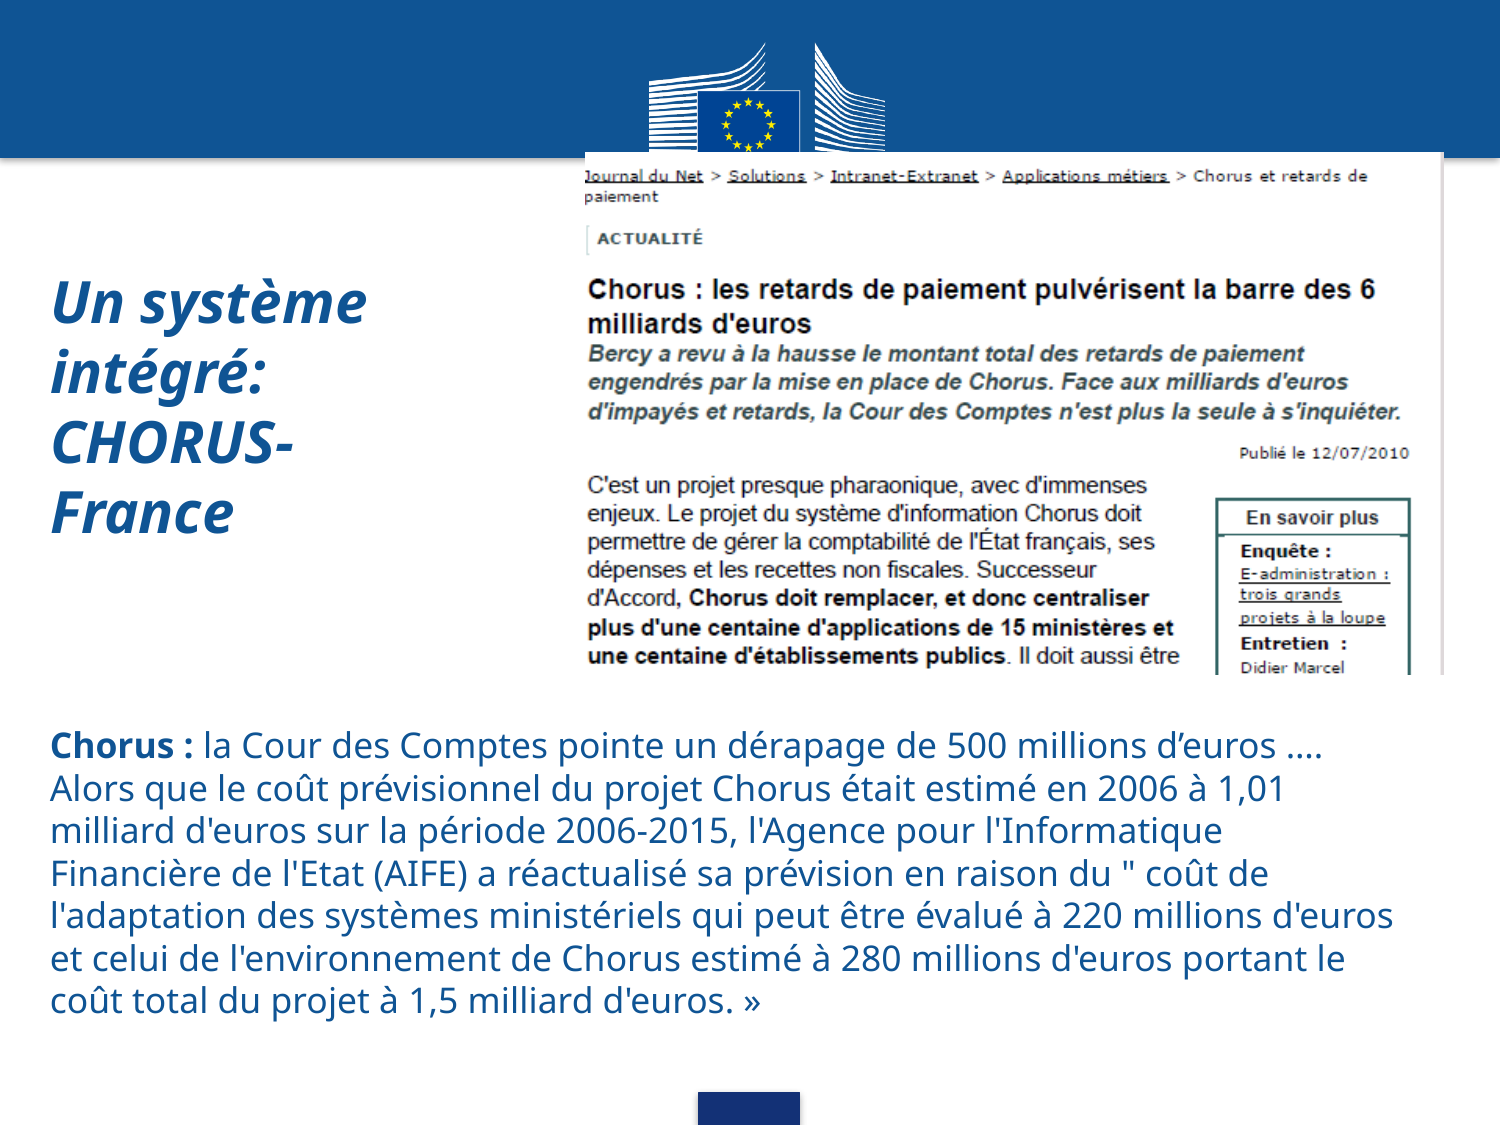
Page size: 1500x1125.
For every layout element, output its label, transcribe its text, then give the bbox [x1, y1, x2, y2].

text_box Chorus : la Cour des Comptes pointe un dérapage de 500 millions d’euros …. Alors que le coût prévisionnel du projet Chorus était estimé en 2006 à 1,01 milliard d'euros sur la période 2006-2015, l'Agence pour l'Informatique Financière de l'Etat (AIFE) a réactualisé sa prévision en raison du " coût de l'adaptation des systèmes ministériels qui peut être évalué à 220 millions d'euros et celui de l'environnement de Chorus estimé à 280 millions d'euros portant le coût total du projet à 1,5 milliard d'euros. » [35, 716, 1418, 1029]
text_box Un système intégré: CHORUS- France [35, 257, 387, 553]
picture [585, 42, 1444, 675]
